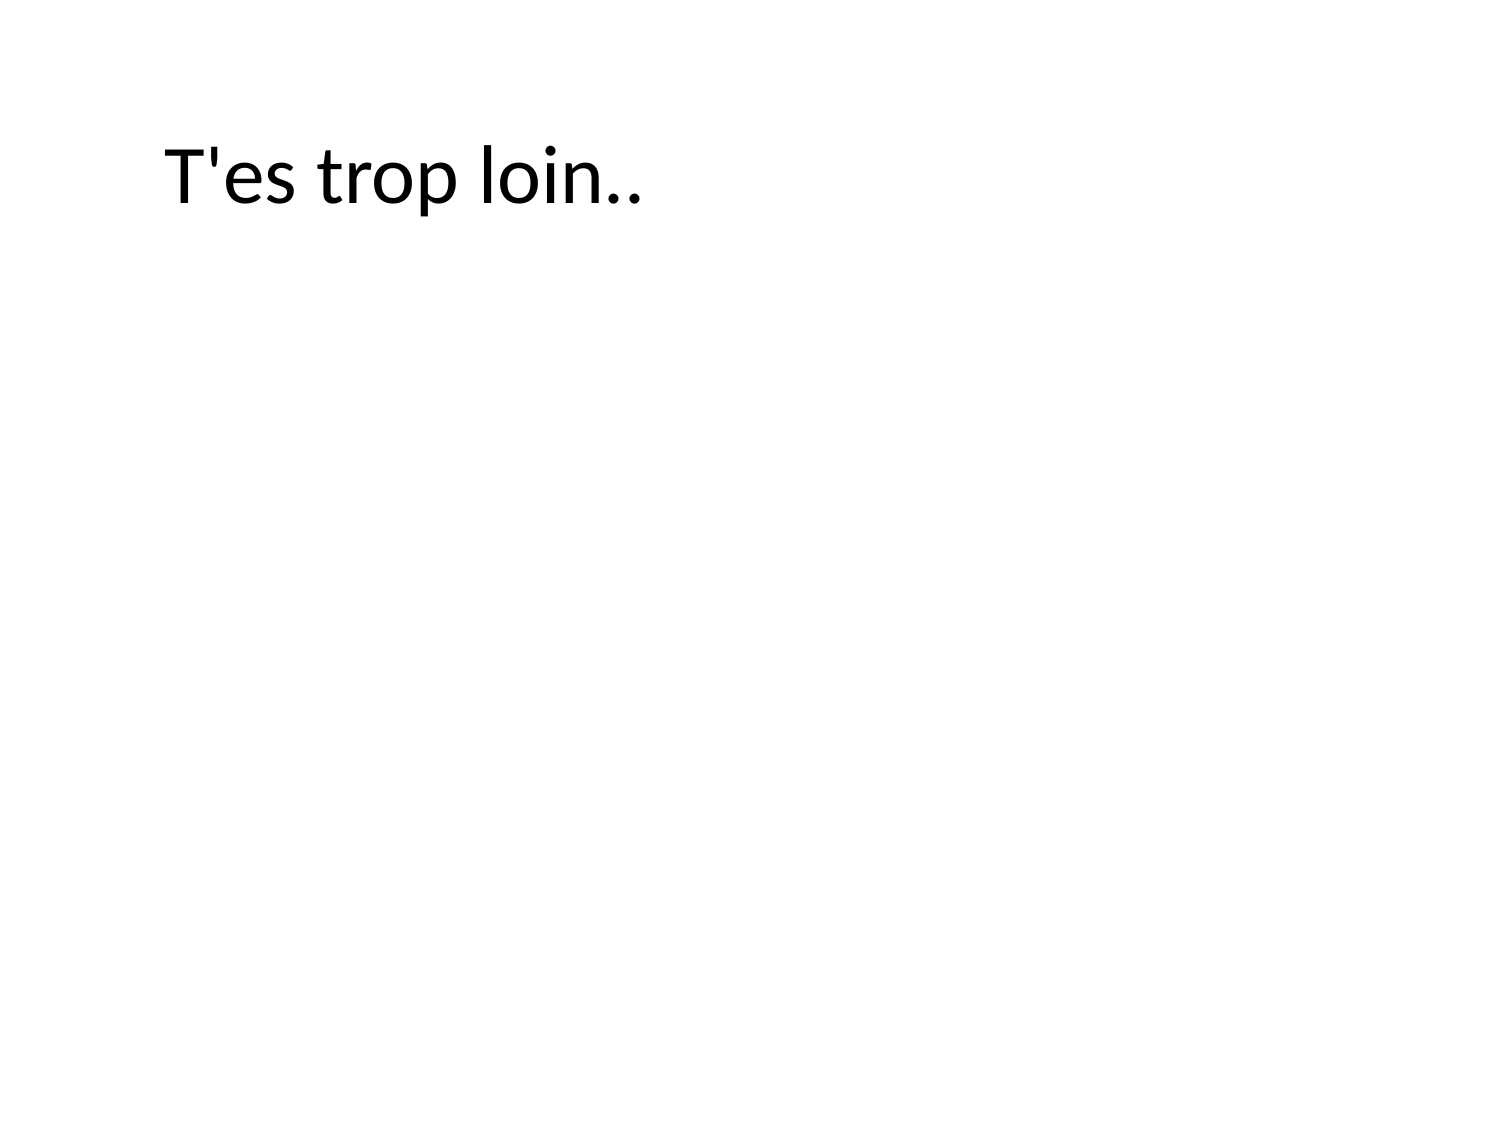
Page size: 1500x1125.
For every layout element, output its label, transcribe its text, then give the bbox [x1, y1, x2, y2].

text_box T'es trop loin.. [149, 112, 900, 328]
